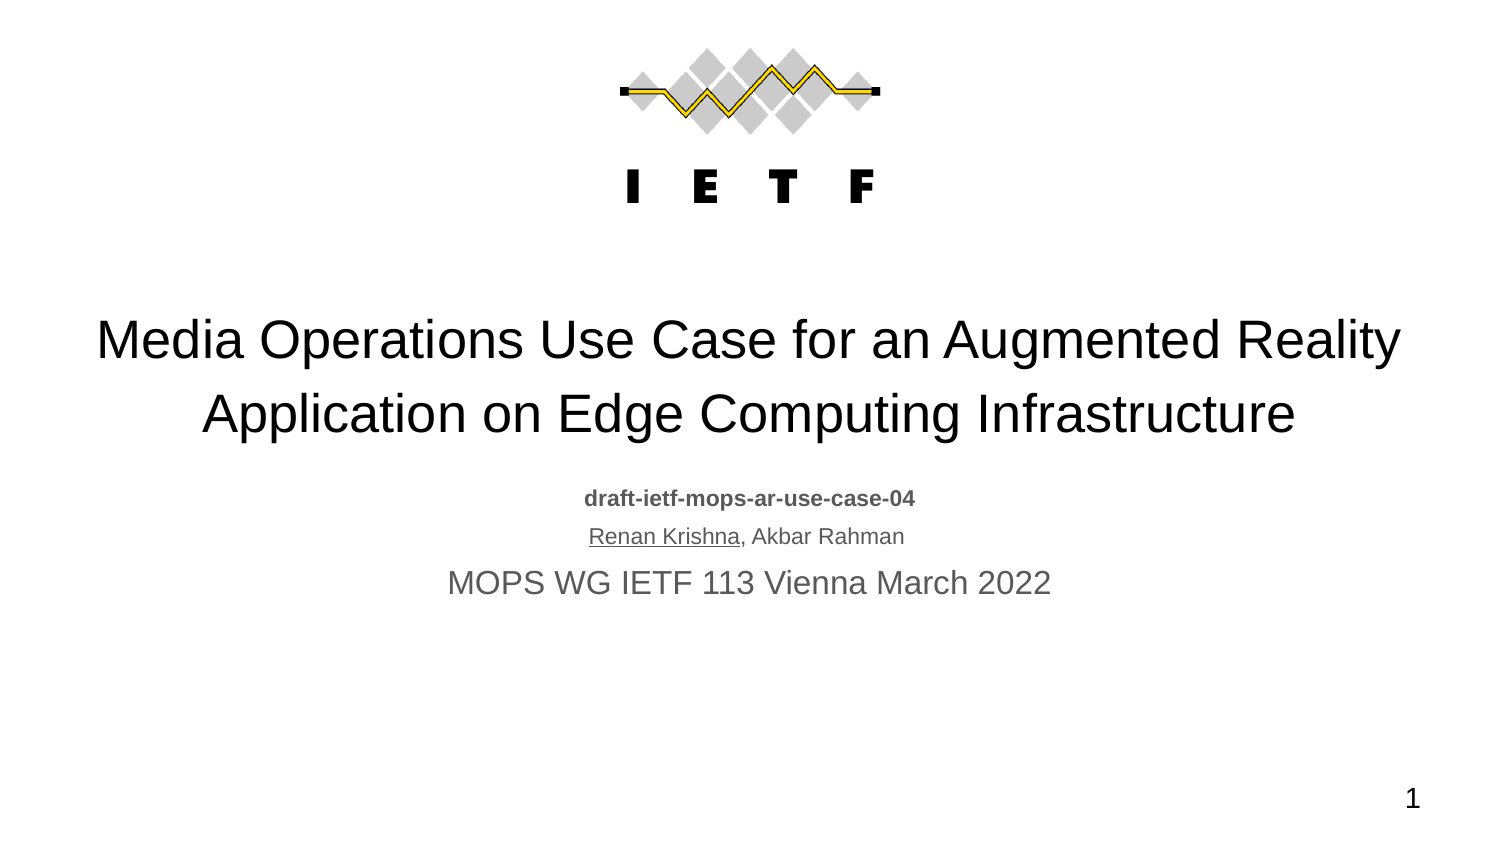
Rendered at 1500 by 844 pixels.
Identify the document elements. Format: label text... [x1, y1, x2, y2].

title Media Operations Use Case for an Augmented Reality Application on Edge Computing Infrastructure [51, 122, 1449, 459]
slide_number 1 [1389, 764, 1480, 830]
picture [604, 27, 895, 218]
subtitle draft-ietf-mops-ar-use-case-04 Renan Krishna, Akbar Rahman MOPS WG IETF 113 Vienna March 2022 [51, 464, 1449, 595]
